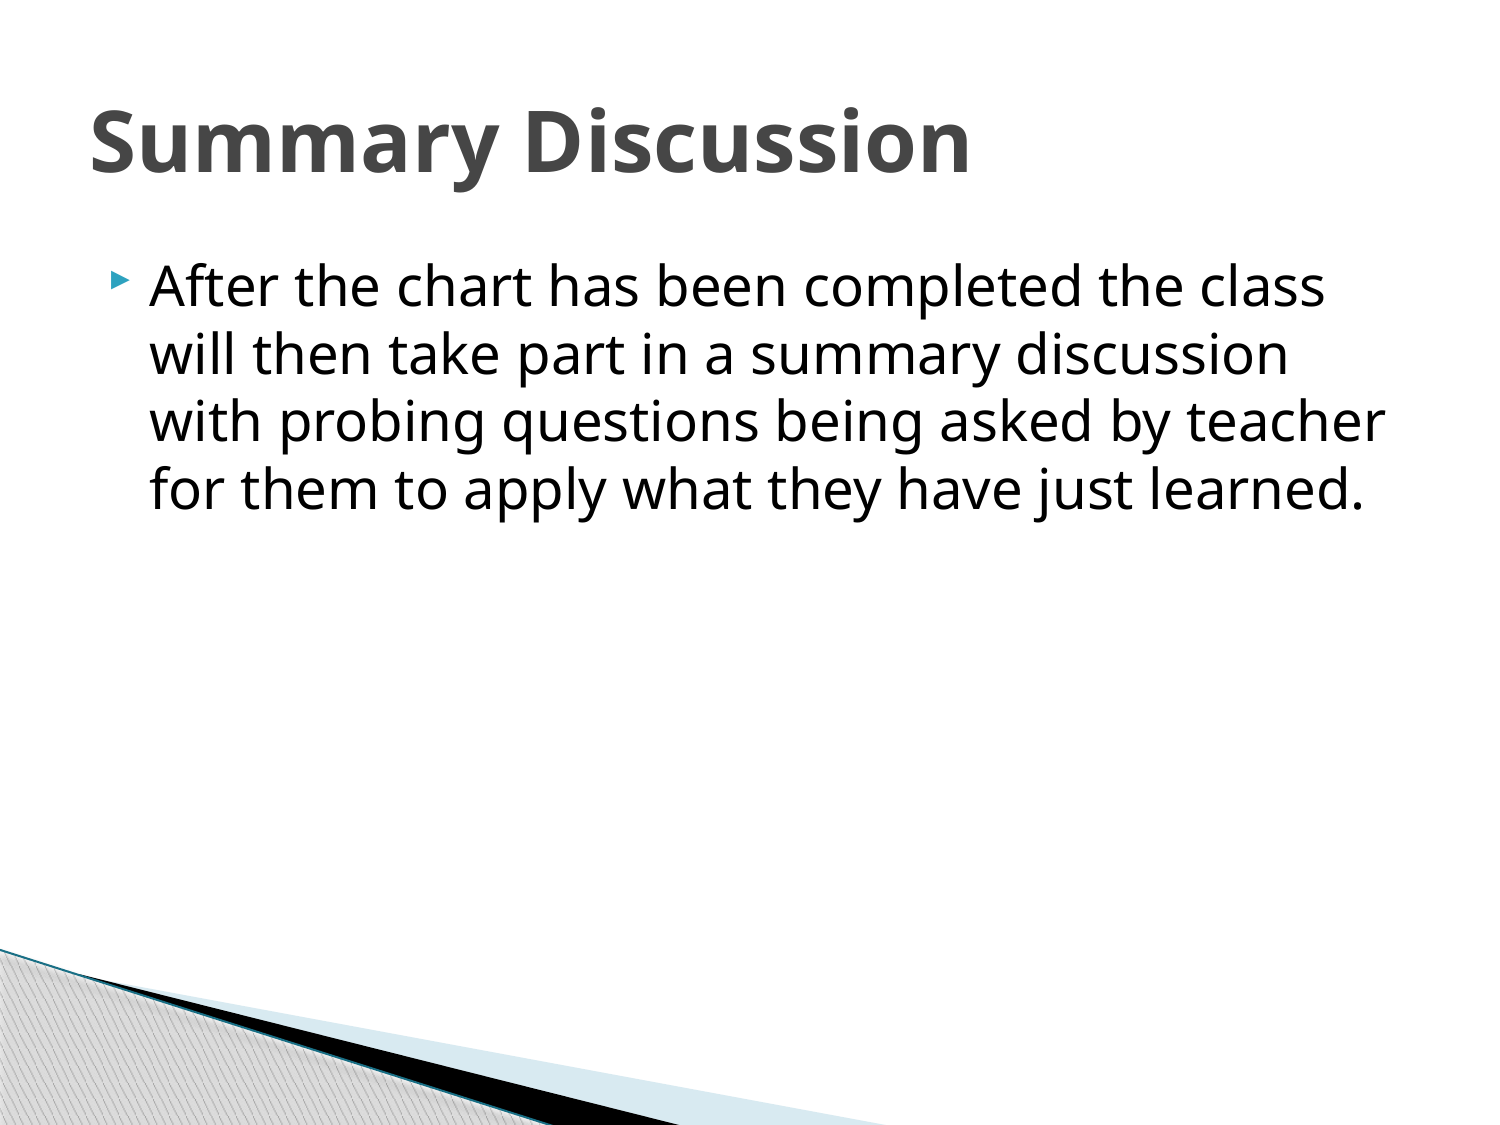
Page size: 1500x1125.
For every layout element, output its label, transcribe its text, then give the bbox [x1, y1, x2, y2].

title Summary Discussion [75, 45, 1425, 233]
list After the chart has been completed the class will then take part in a summary discussion with probing questions being asked by teacher for them to apply what they have just learned. [74, 242, 1426, 986]
